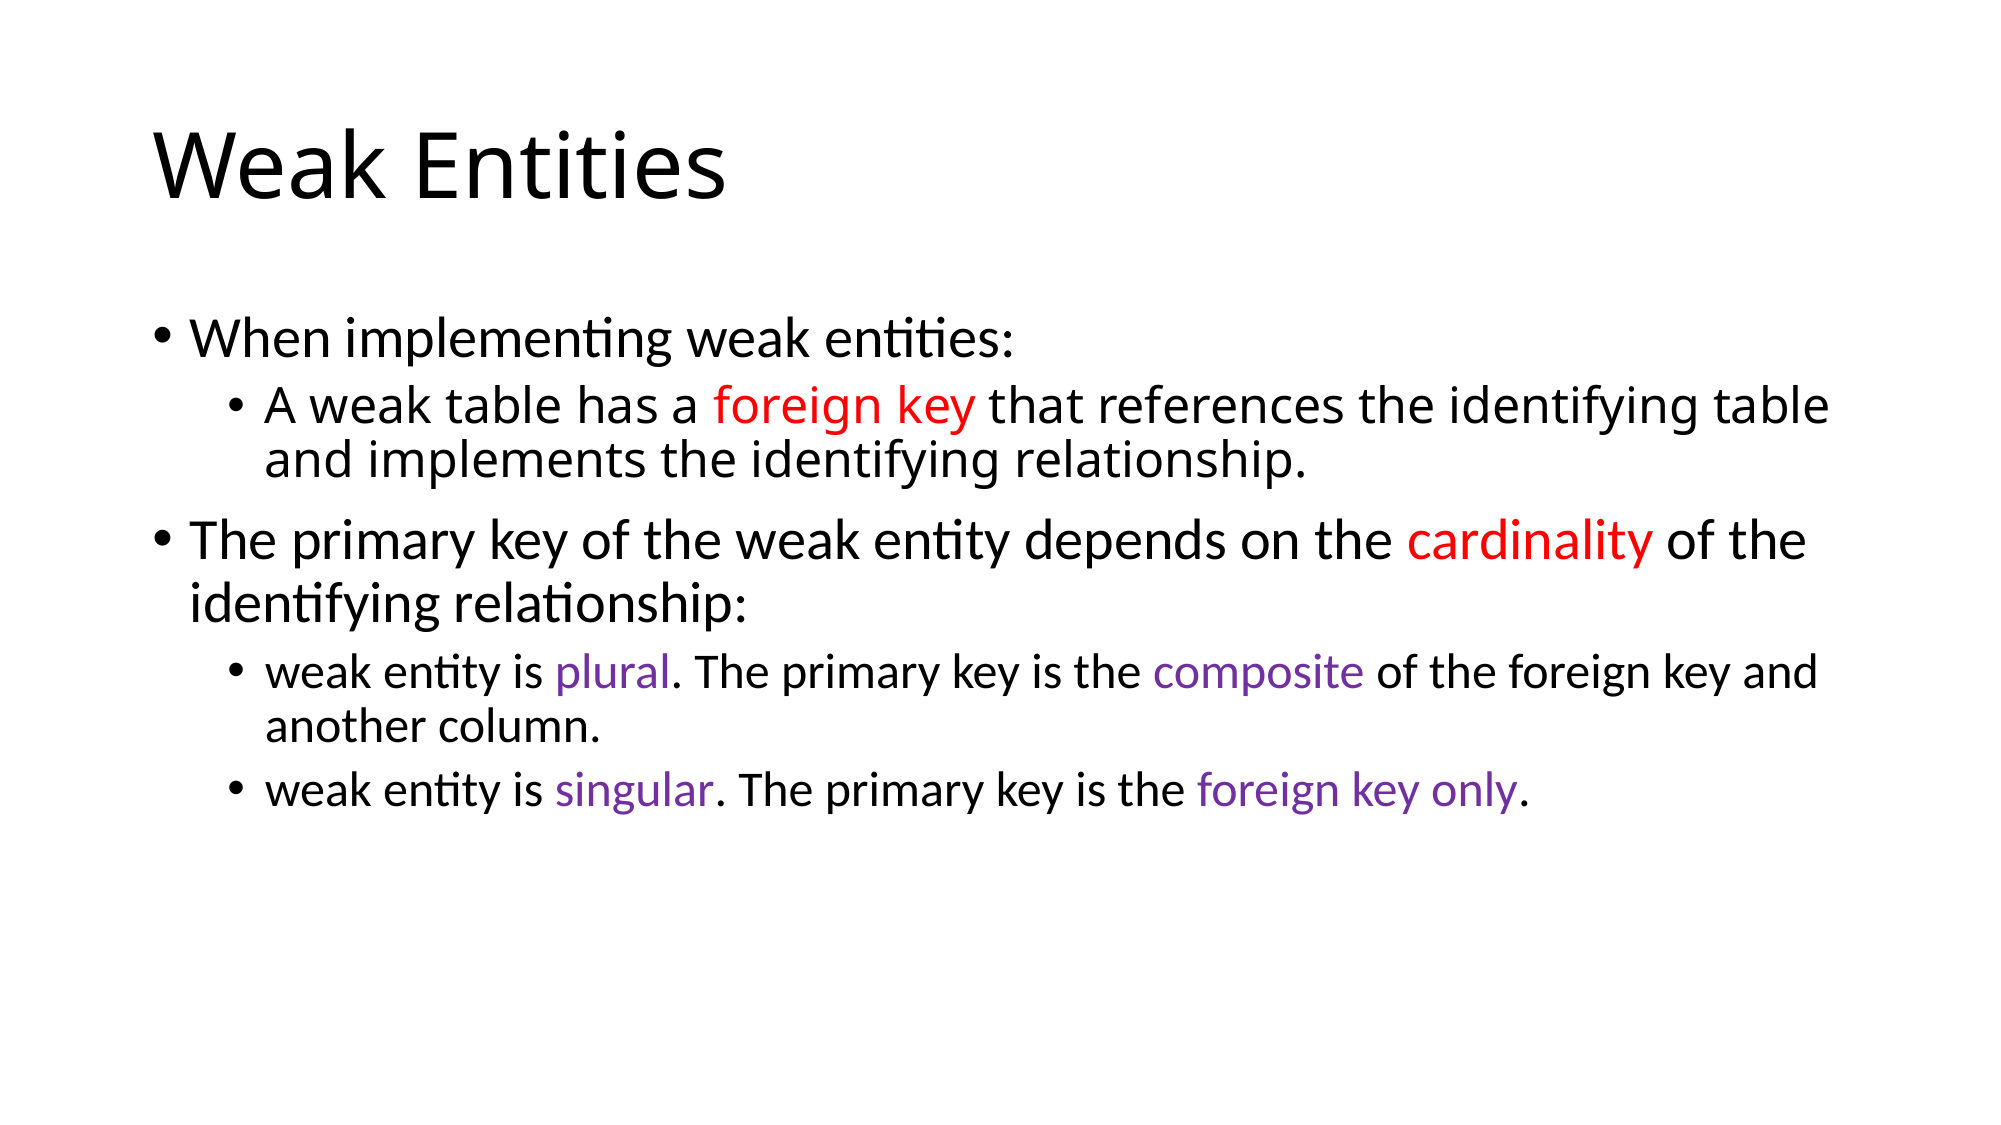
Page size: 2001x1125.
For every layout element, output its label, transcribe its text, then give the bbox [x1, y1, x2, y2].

list When implementing weak entities: A weak table has a foreign key that references the identifying table and implements the identifying relationship. The primary key of the weak entity depends on the cardinality of the identifying relationship: weak entity is plural. The primary key is the composite of the foreign key and another column. weak entity is singular. The primary key is the foreign key only. [137, 299, 1863, 1014]
title Weak Entities [137, 59, 1863, 278]
